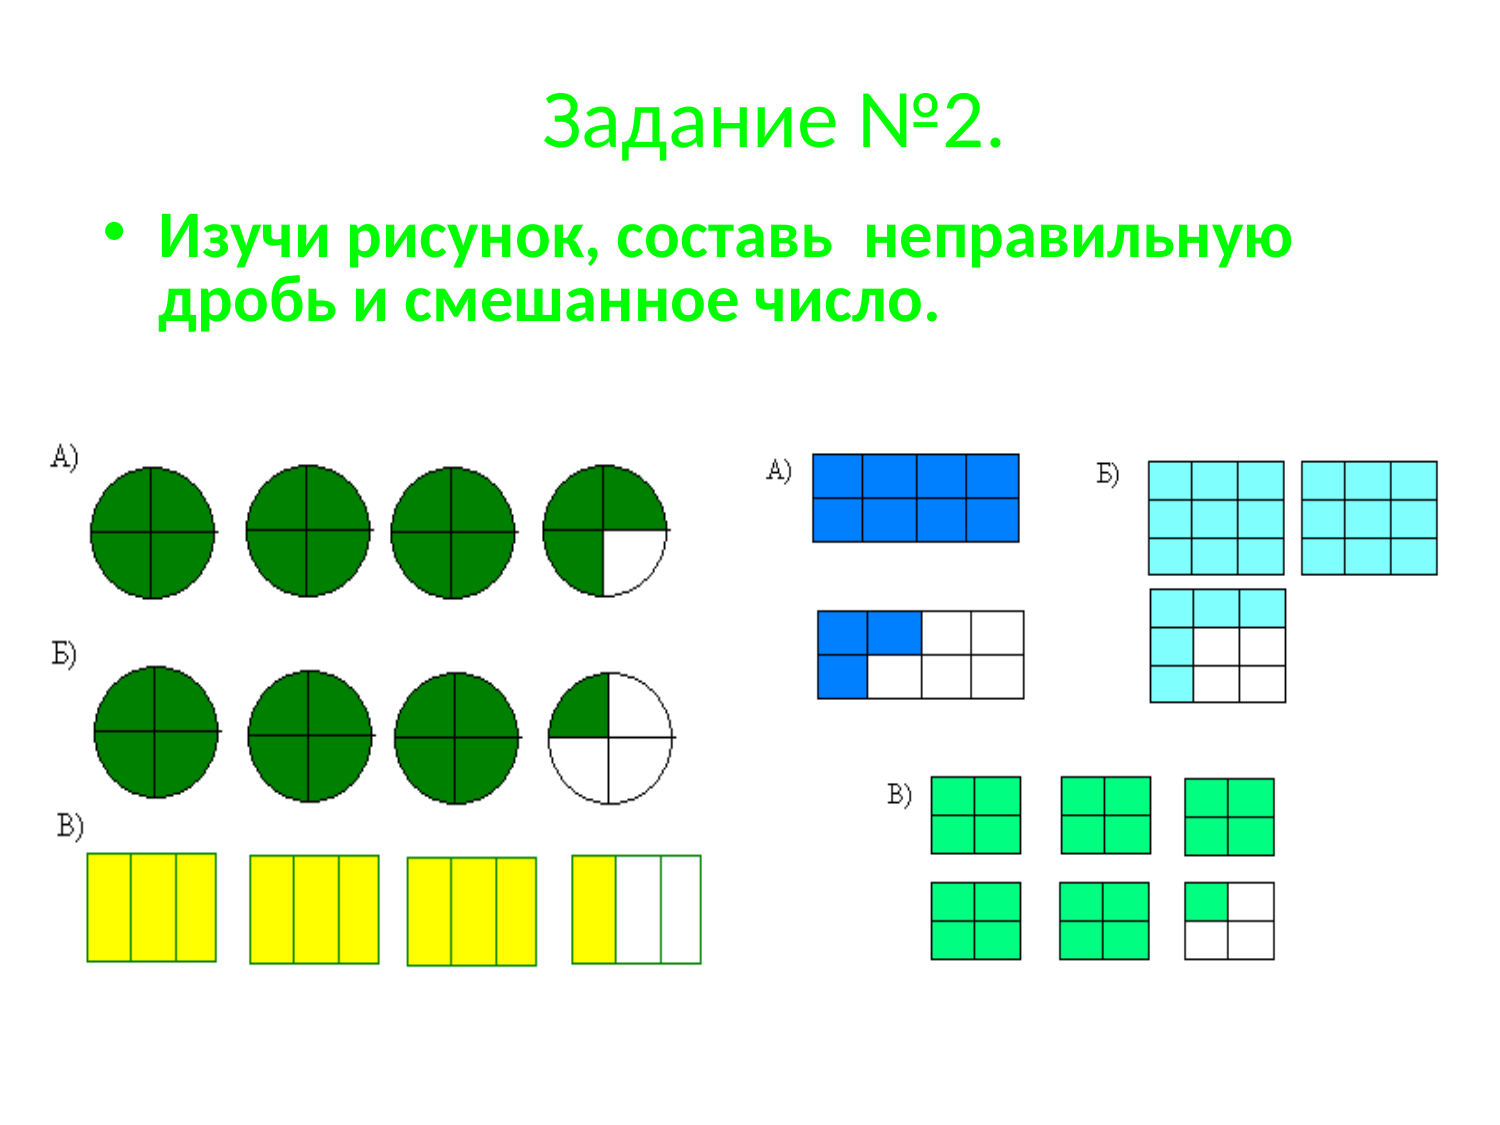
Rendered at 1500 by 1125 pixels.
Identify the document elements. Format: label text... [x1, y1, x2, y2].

picture [29, 432, 731, 988]
title Задание №2. [111, 54, 1438, 173]
picture [749, 432, 1471, 988]
list Изучи рисунок, составь неправильную дробь и смешанное число. [87, 199, 1363, 375]
